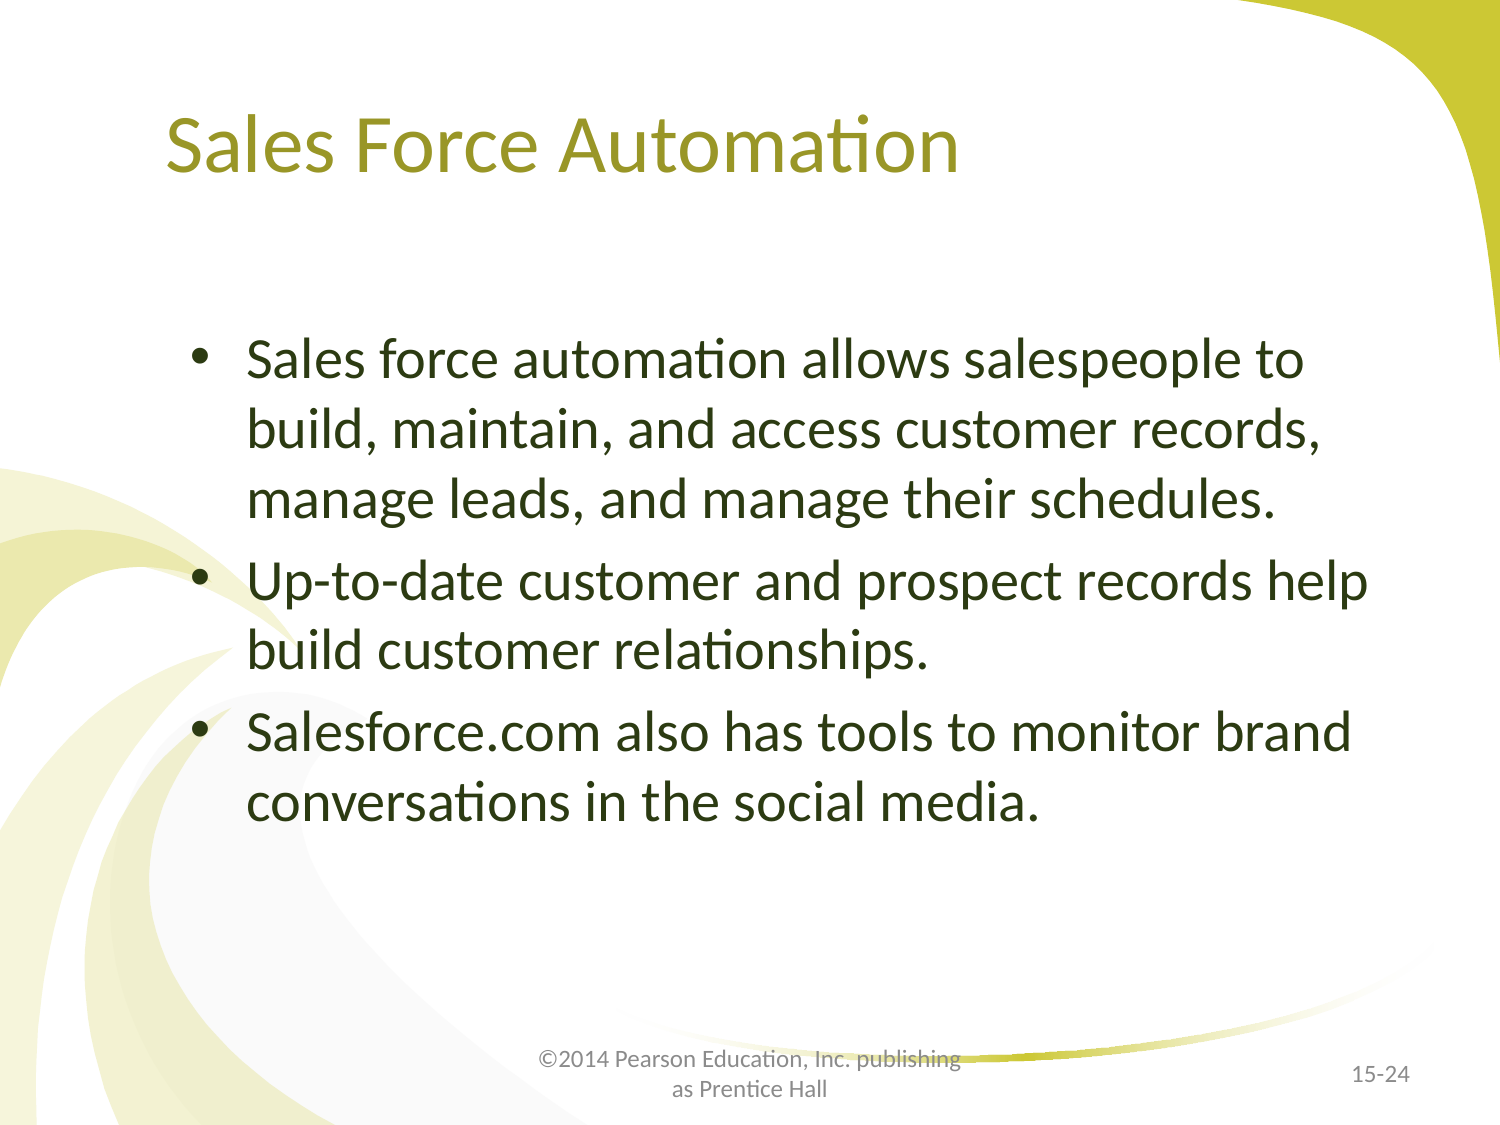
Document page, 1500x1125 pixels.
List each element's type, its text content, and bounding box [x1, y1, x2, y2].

slide_number 15-24 [1074, 1042, 1425, 1103]
footer ©2014 Pearson Education, Inc. publishing as Prentice Hall [512, 1042, 988, 1103]
list Sales force automation allows salespeople to build, maintain, and access customer records, manage leads, and manage their schedules. Up-to-date customer and prospect records help build customer relationships. Salesforce.com also has tools to monitor brand conversations in the social media. [174, 312, 1388, 925]
title Sales Force Automation [150, 45, 1425, 233]
